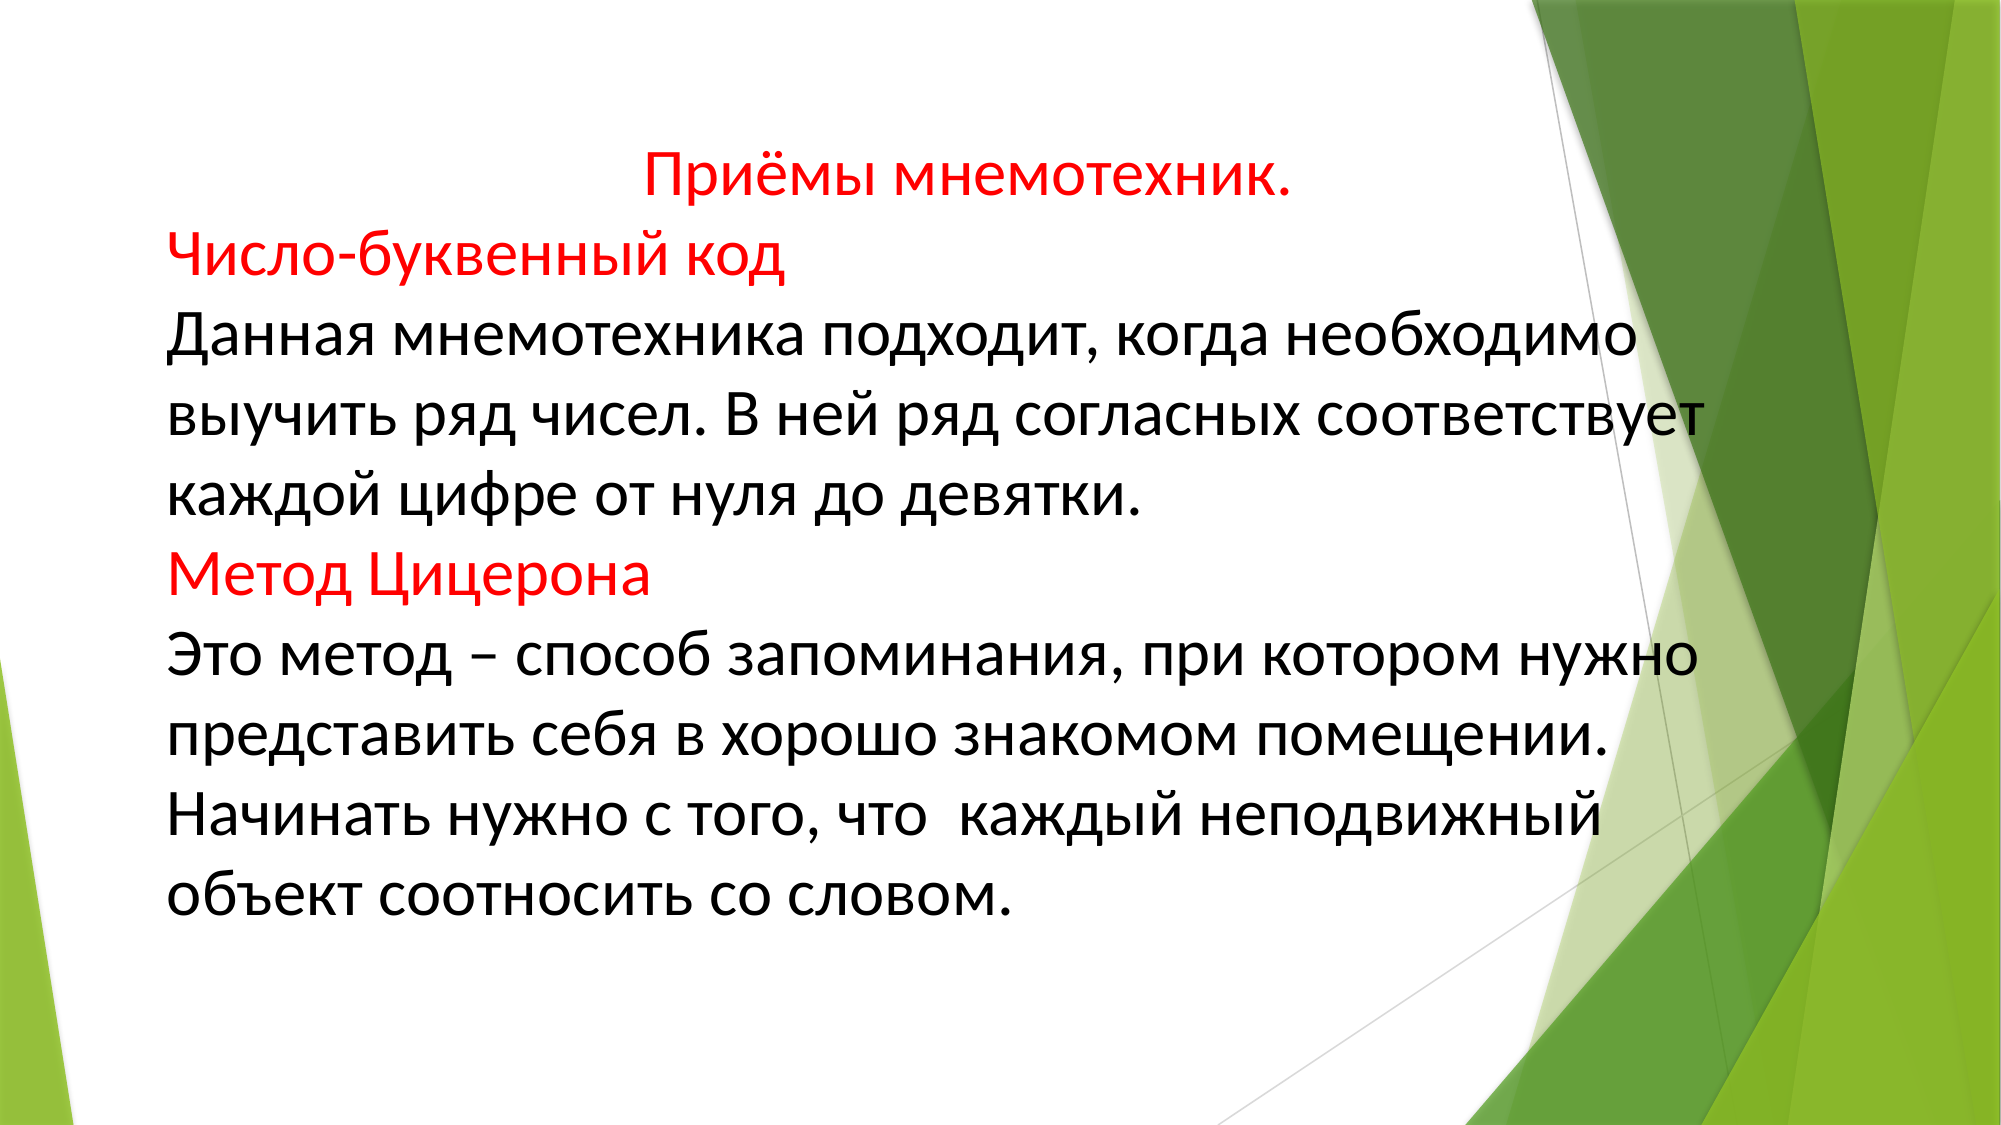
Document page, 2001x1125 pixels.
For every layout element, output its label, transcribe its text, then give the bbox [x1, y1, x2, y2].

text_box Приёмы мнемотехник. Число-буквенный код Данная мнемотехника подходит, когда необходимо выучить ряд чисел. В ней ряд согласных соответствует каждой цифре от нуля до девятки. Метод Цицерона Это метод – способ запоминания, при котором нужно представить себя в хорошо знакомом помещении. Начинать нужно с того, что каждый неподвижный объект соотносить со словом. [152, 121, 1785, 1106]
